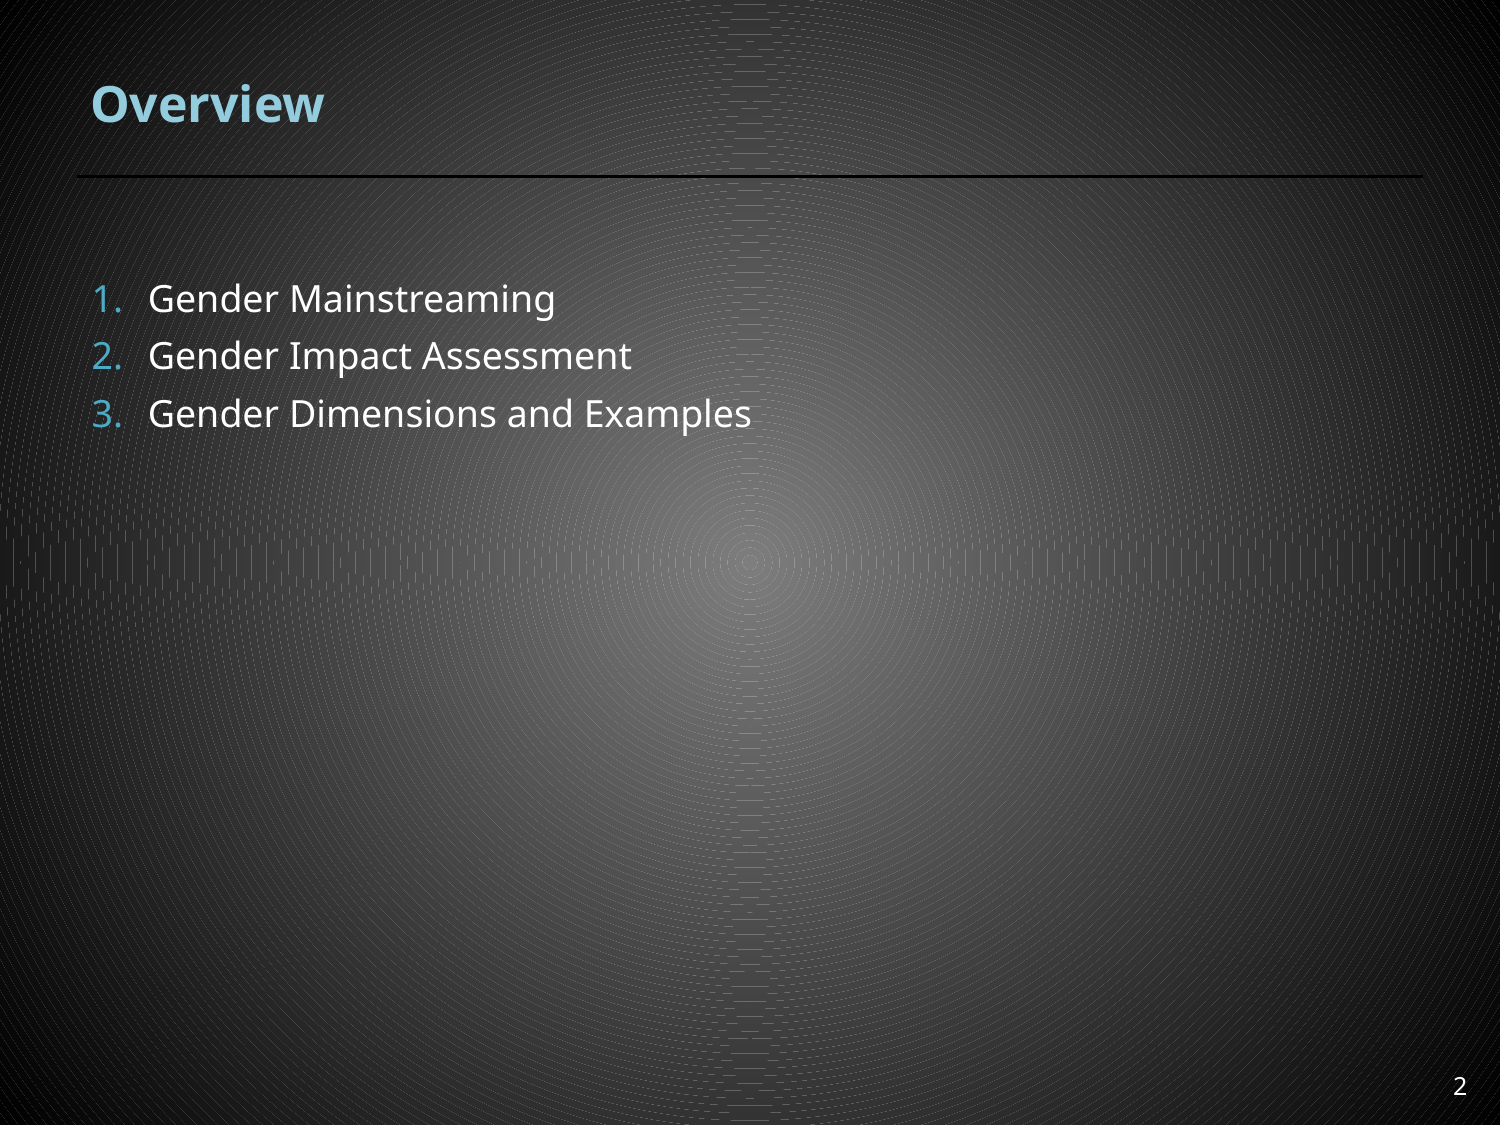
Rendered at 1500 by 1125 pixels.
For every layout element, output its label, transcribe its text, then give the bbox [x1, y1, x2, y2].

title Overview [75, 45, 1425, 161]
list Gender Mainstreaming Gender Impact Assessment Gender Dimensions and Examples [76, 267, 1427, 1010]
slide_number 2 [1362, 1057, 1483, 1118]
